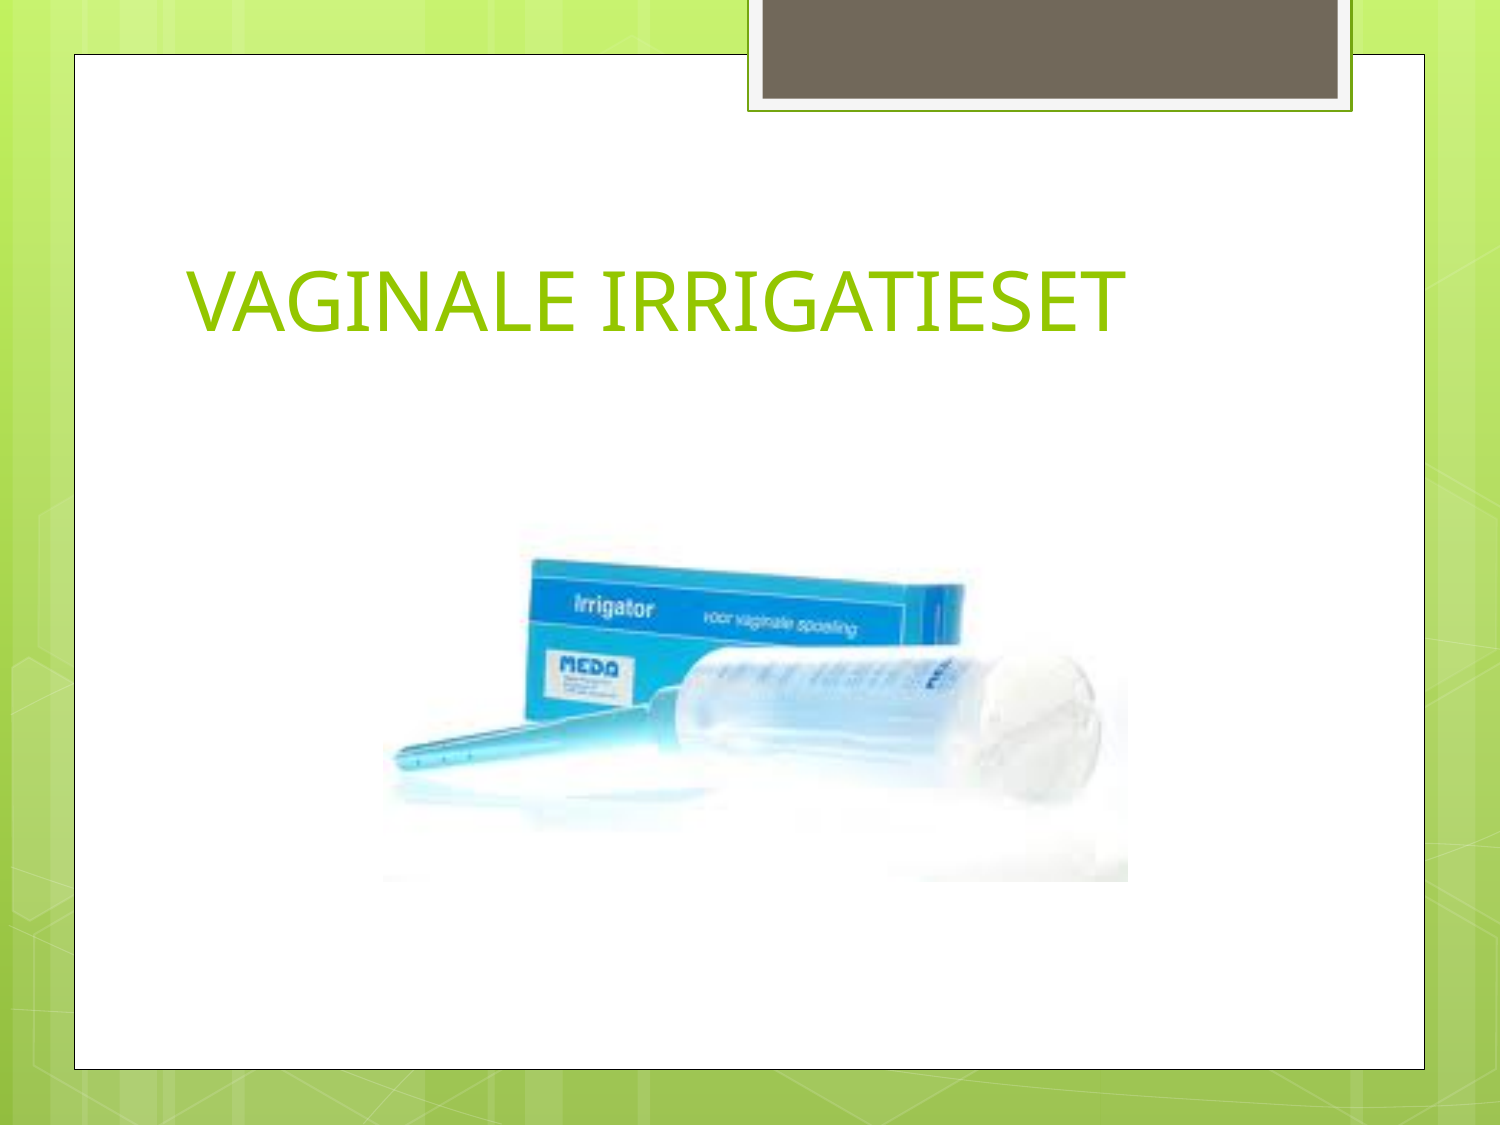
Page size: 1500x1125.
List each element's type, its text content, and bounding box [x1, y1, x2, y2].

title VAGINALE IRRIGATIESET [171, 168, 1324, 357]
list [383, 349, 1129, 882]
